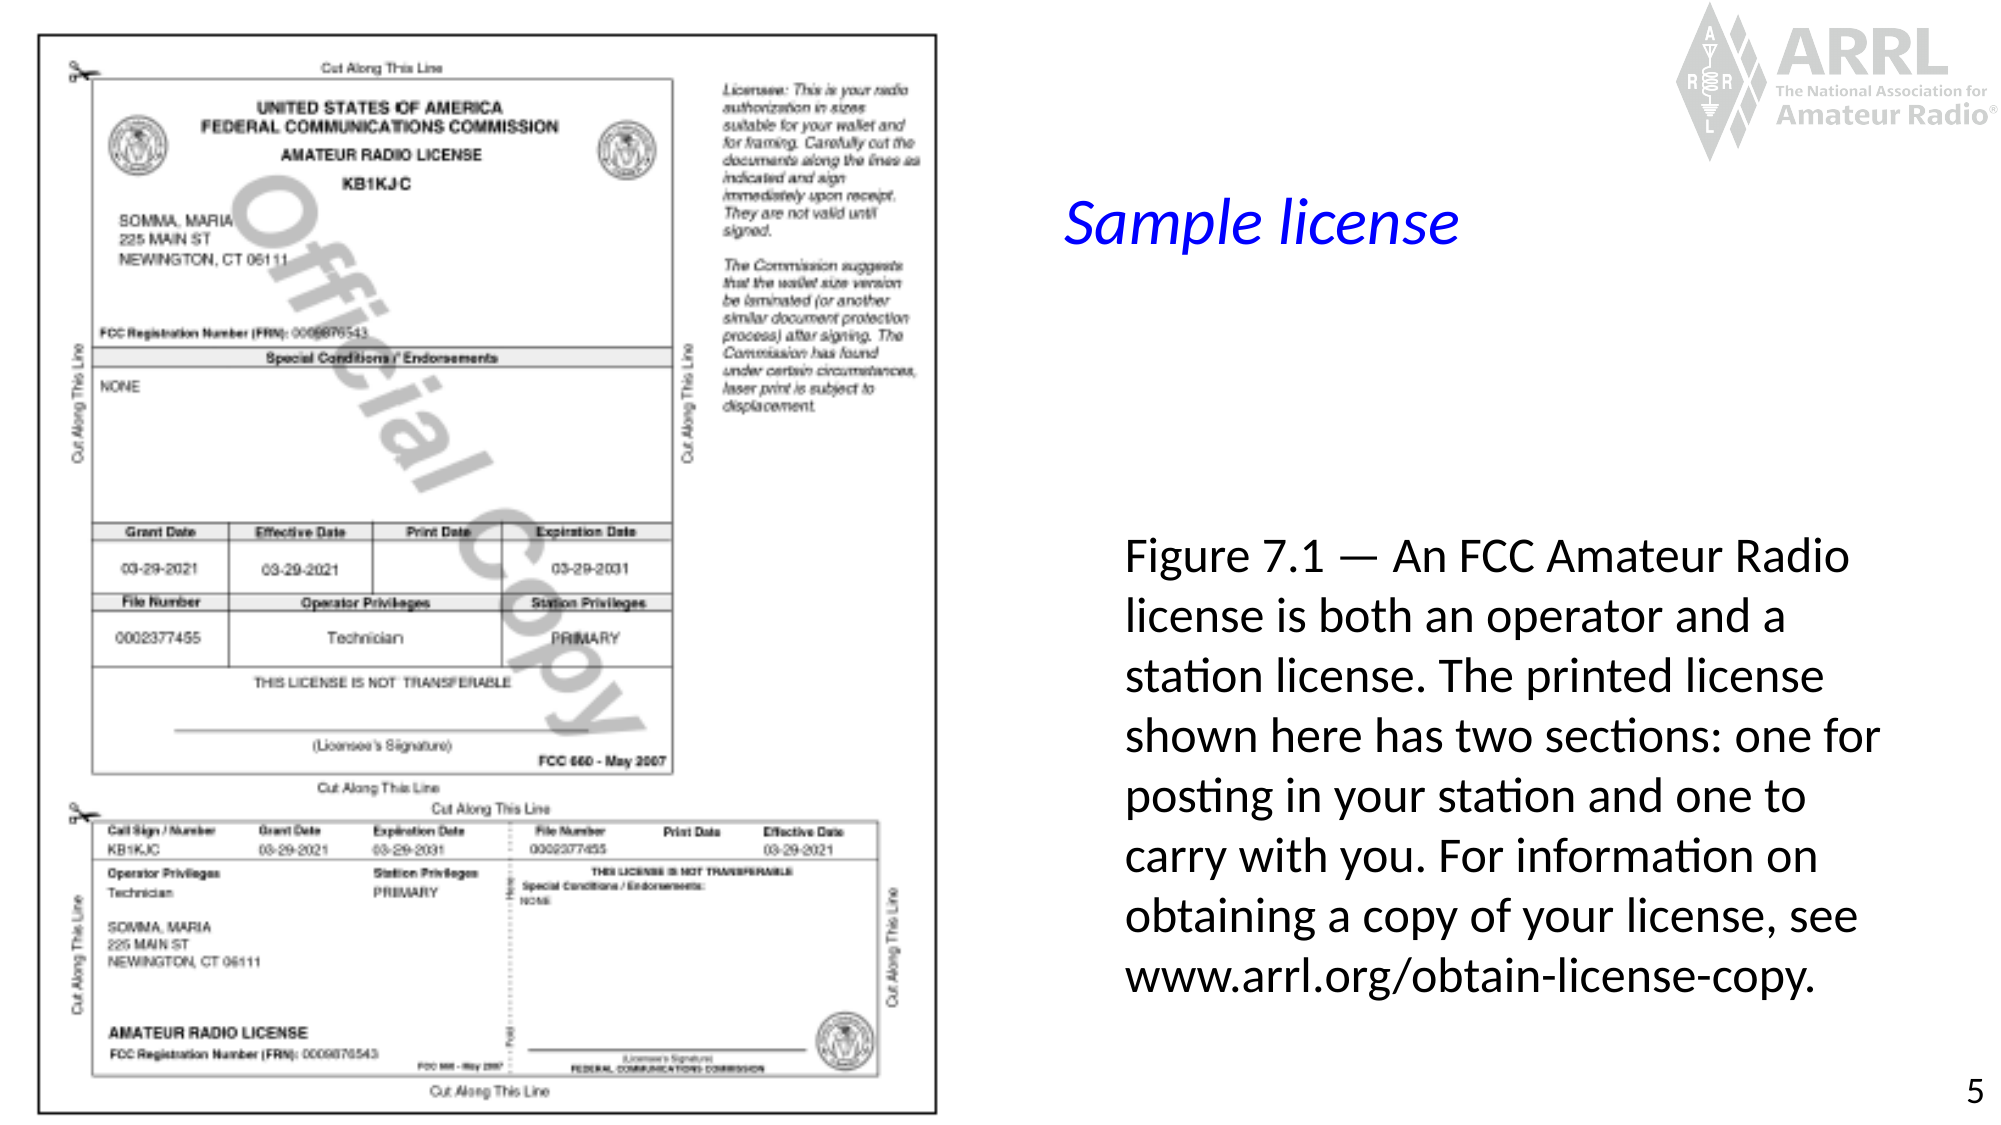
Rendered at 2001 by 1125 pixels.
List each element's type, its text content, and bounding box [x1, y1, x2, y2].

text_box Sample license [1050, 170, 1643, 265]
picture [1674, 0, 2000, 164]
picture [26, 20, 950, 1125]
text_box Figure 7.1 — An FCC Amateur Radio license is both an operator and a station license. The printed license shown here has two sections: one for posting in your station and one to carry with you. For information on obtaining a copy of your license, see www.arrl.org/obtain-license-copy. [1110, 514, 1898, 1010]
